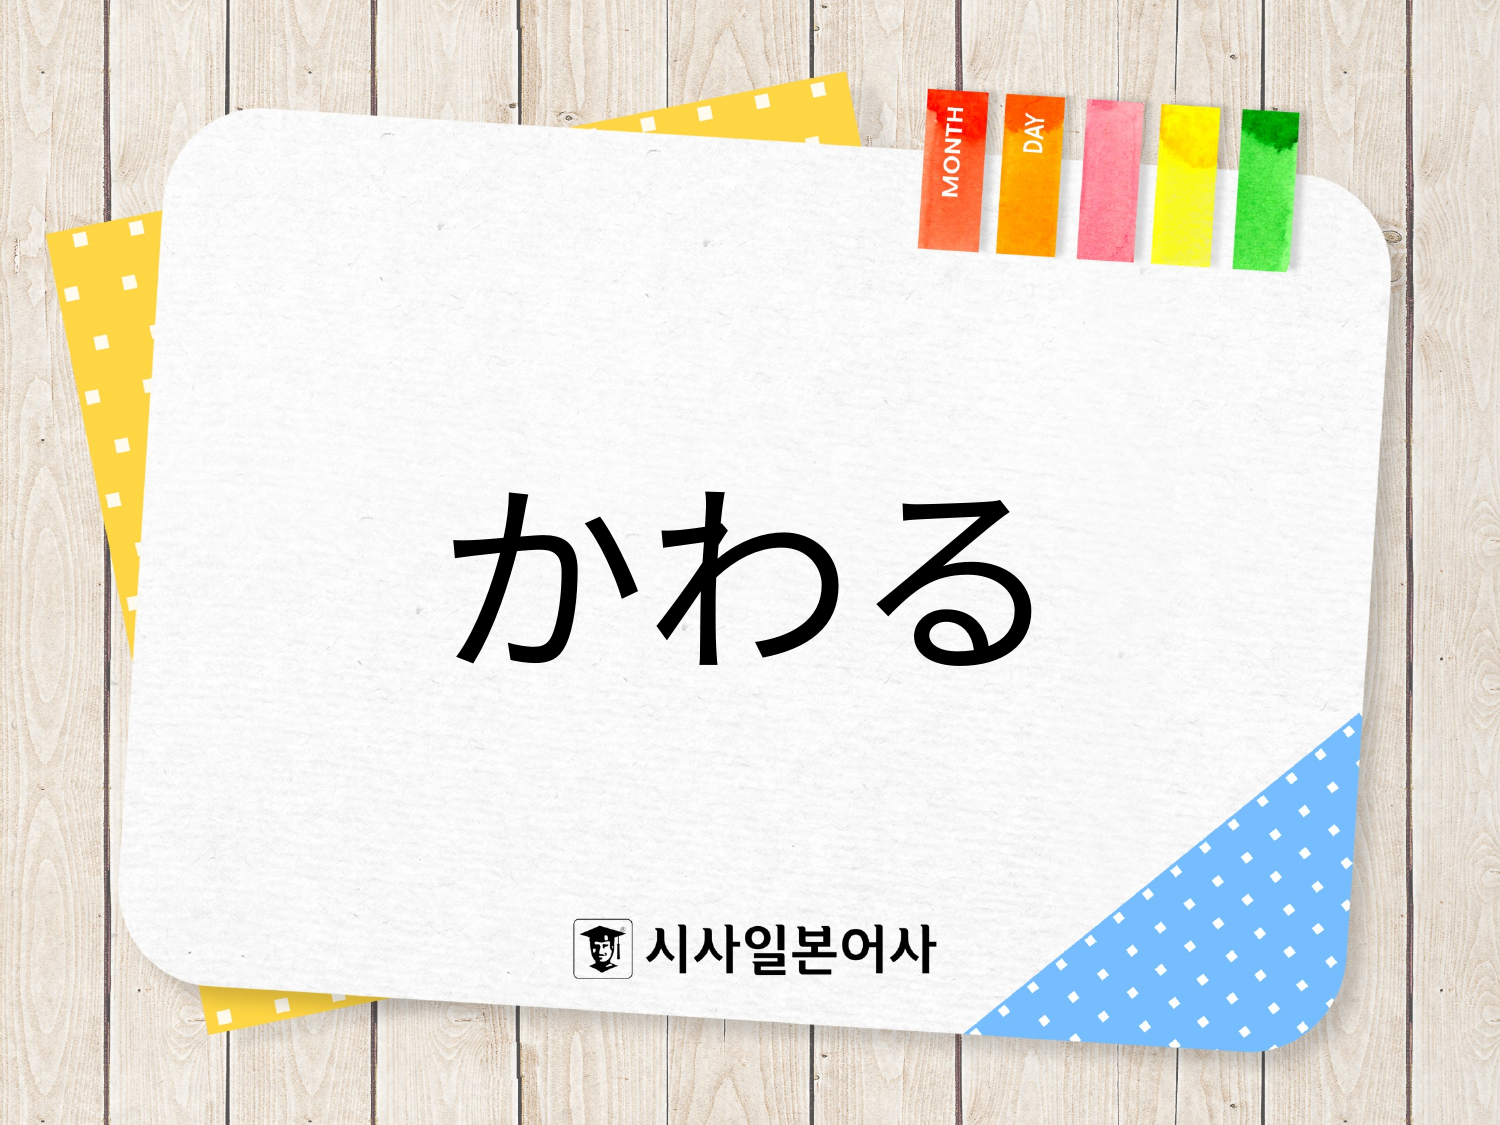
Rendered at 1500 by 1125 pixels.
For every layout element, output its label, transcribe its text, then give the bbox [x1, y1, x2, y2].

picture [0, 0, 1500, 1125]
title かわる [75, 338, 1425, 811]
